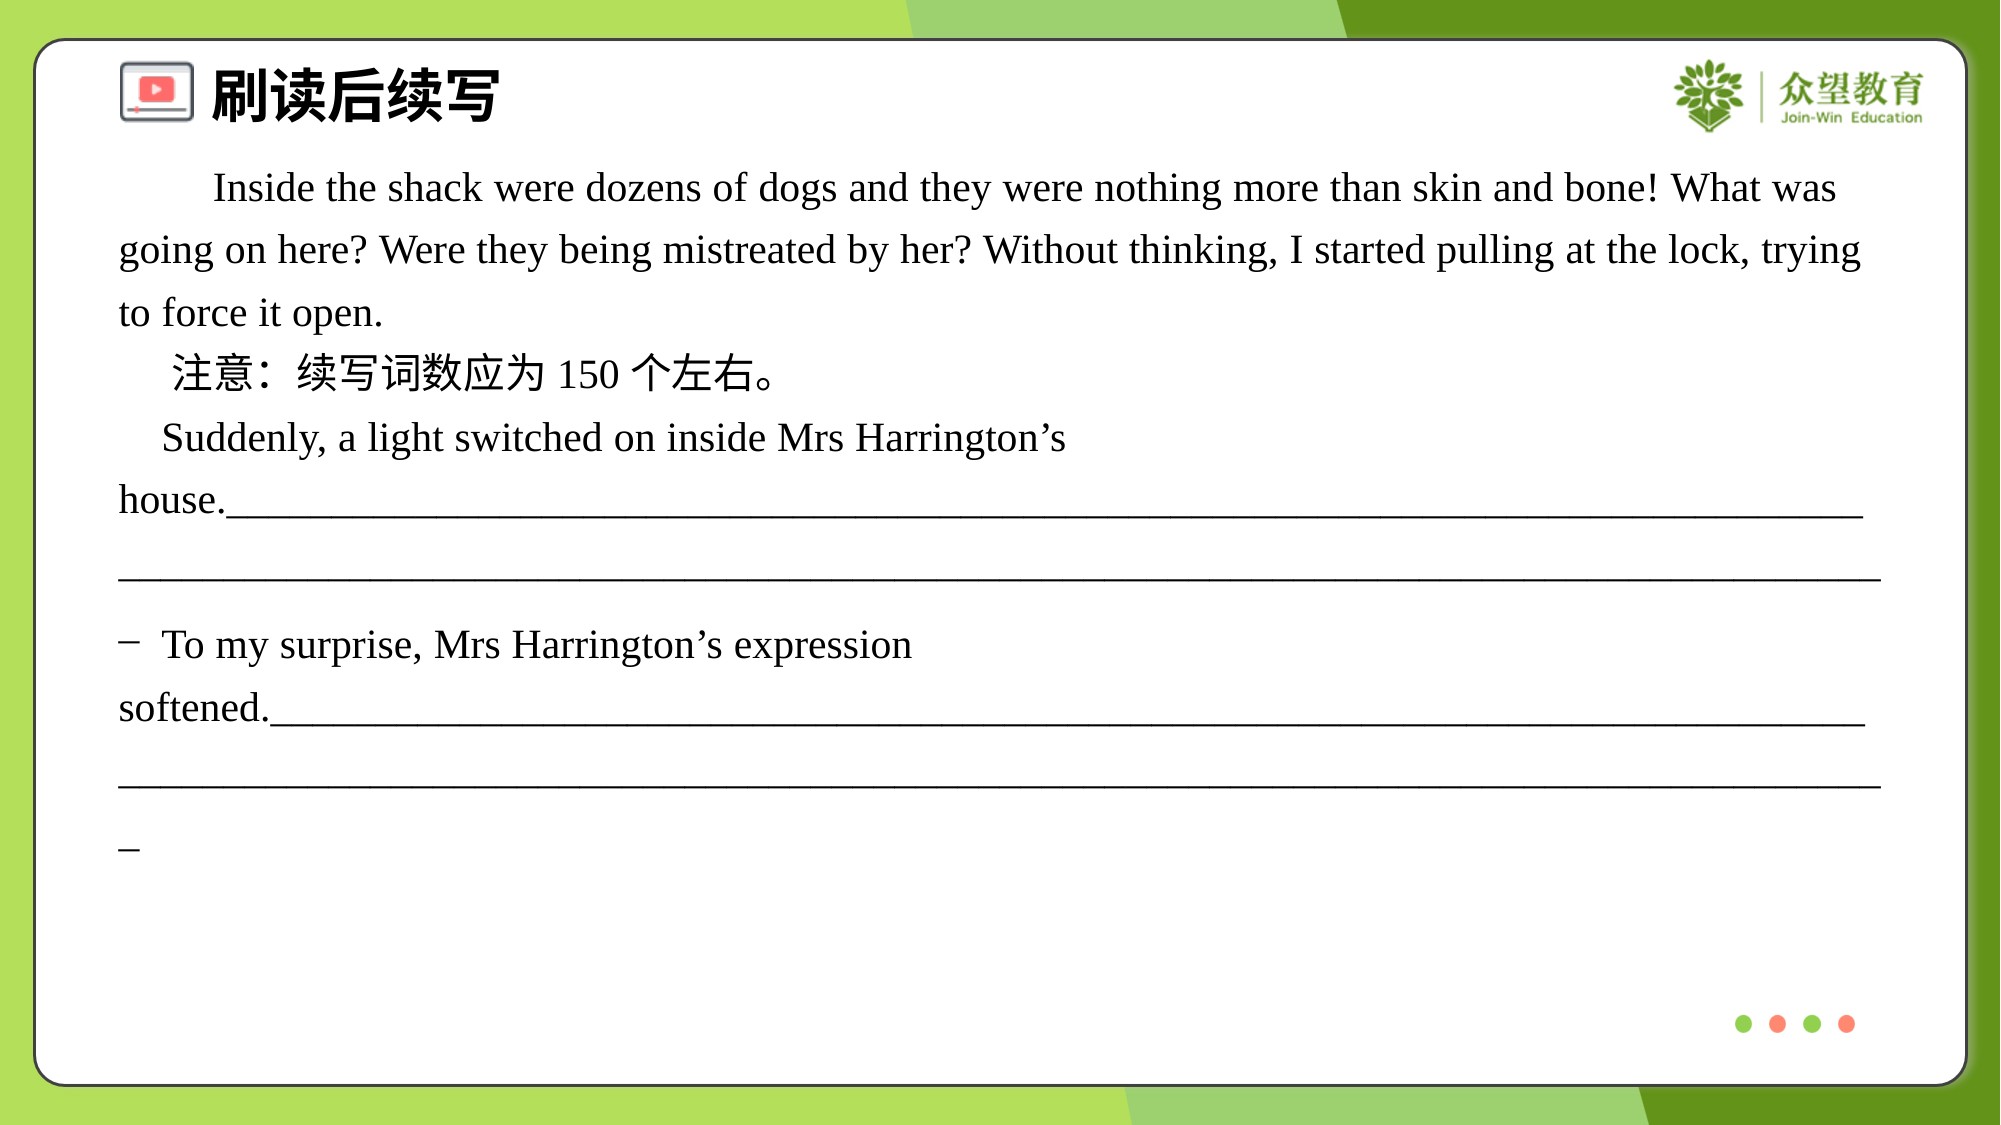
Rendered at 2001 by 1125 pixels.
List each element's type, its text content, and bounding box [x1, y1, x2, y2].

text_box Inside the shack were dozens of dogs and they were nothing more than skin and bone! What was going on here? Were they being mistreated by her? Without thinking, I started pulling at the lock, trying to force it open. 注意：续写词数应为150个左右。 Suddenly, a light switched on inside Mrs Harrington’s house.___________________________________________________________________________________________________________________________________________________________________ [118, 146, 1883, 604]
text_box Inside the shack were dozens of dogs and they were nothing more than skin and bone! What was going on here? Were they being mistreated by her? Without thinking, I started pulling at the lock, trying to force it open. 注意：续写词数应为150个左右。 Suddenly, a light switched on inside Mrs Harrington’s house.___________________________________________________________________________________________________________________________________________________________________ [118, 724, 1883, 897]
text_box To my surprise, Mrs Harrington’s expression softened._________________________________________________________________________________________________________________________________________________________________#3 [118, 604, 1883, 724]
picture [0, 0, 2000, 1125]
